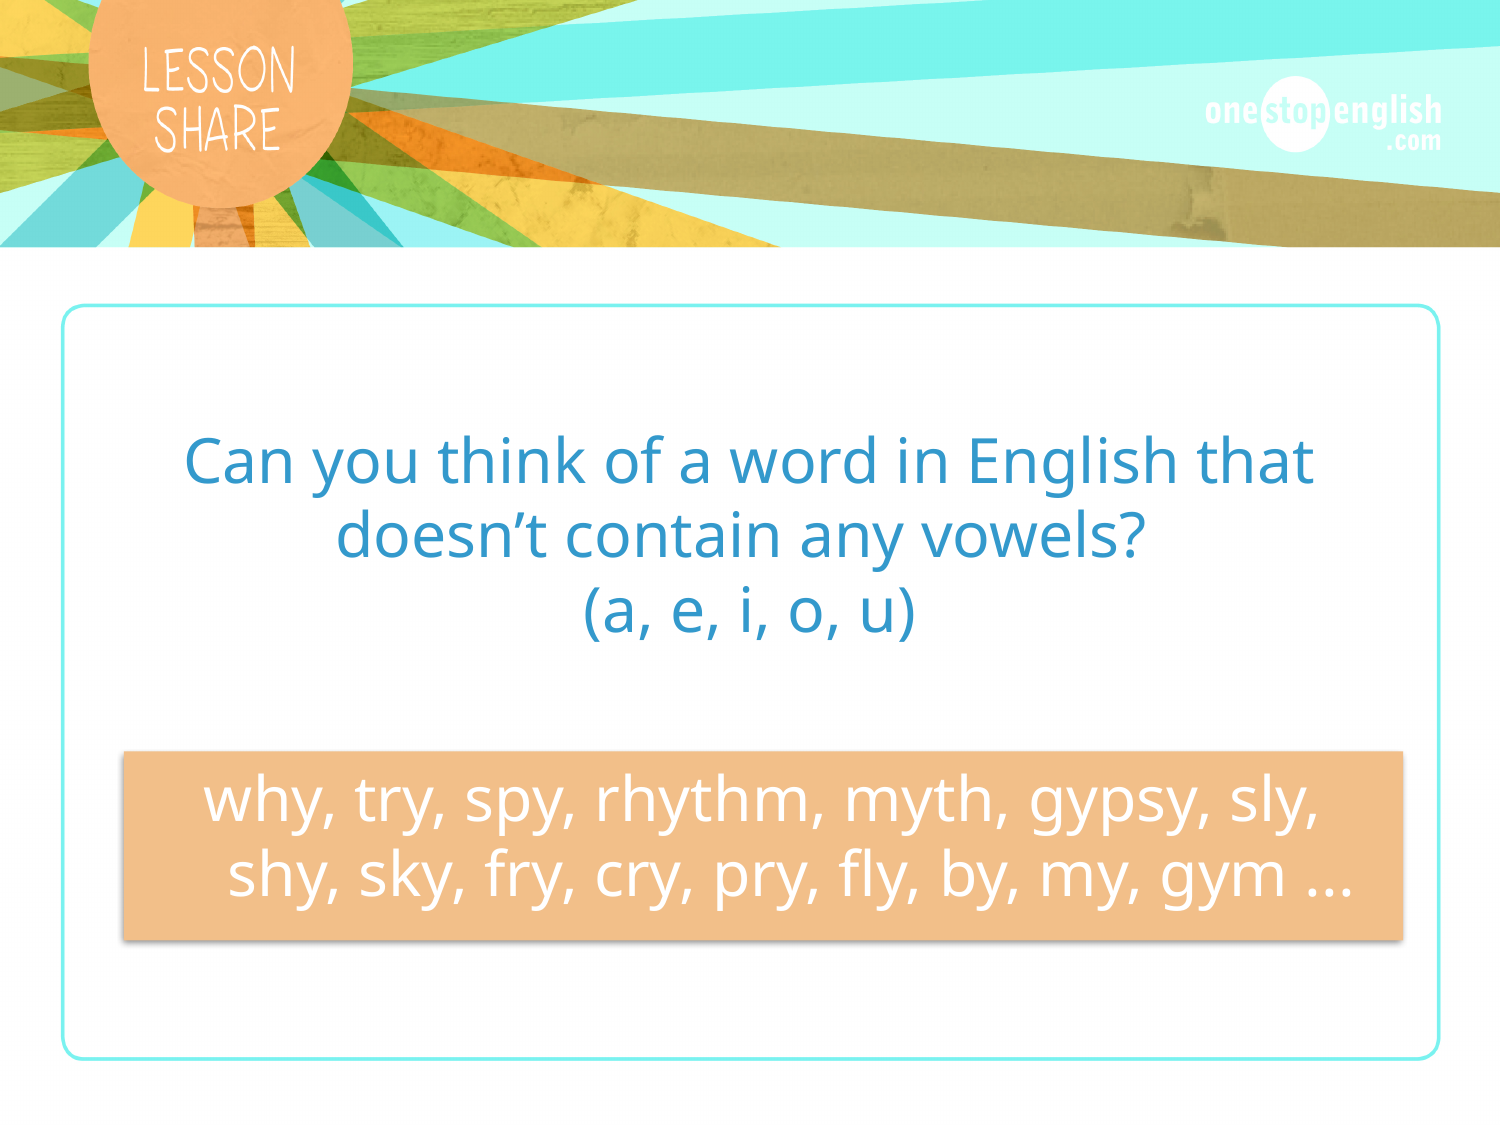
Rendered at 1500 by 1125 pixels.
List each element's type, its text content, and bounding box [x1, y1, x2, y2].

list why, try, spy, rhythm, myth, gypsy, sly, shy, sky, fry, cry, pry, fly, by, my, gym ... [123, 751, 1404, 941]
title Can you think of a word in English that doesn’t contain any vowels? (a, e, i, o, u) [135, 397, 1365, 669]
picture [0, 0, 1500, 1125]
